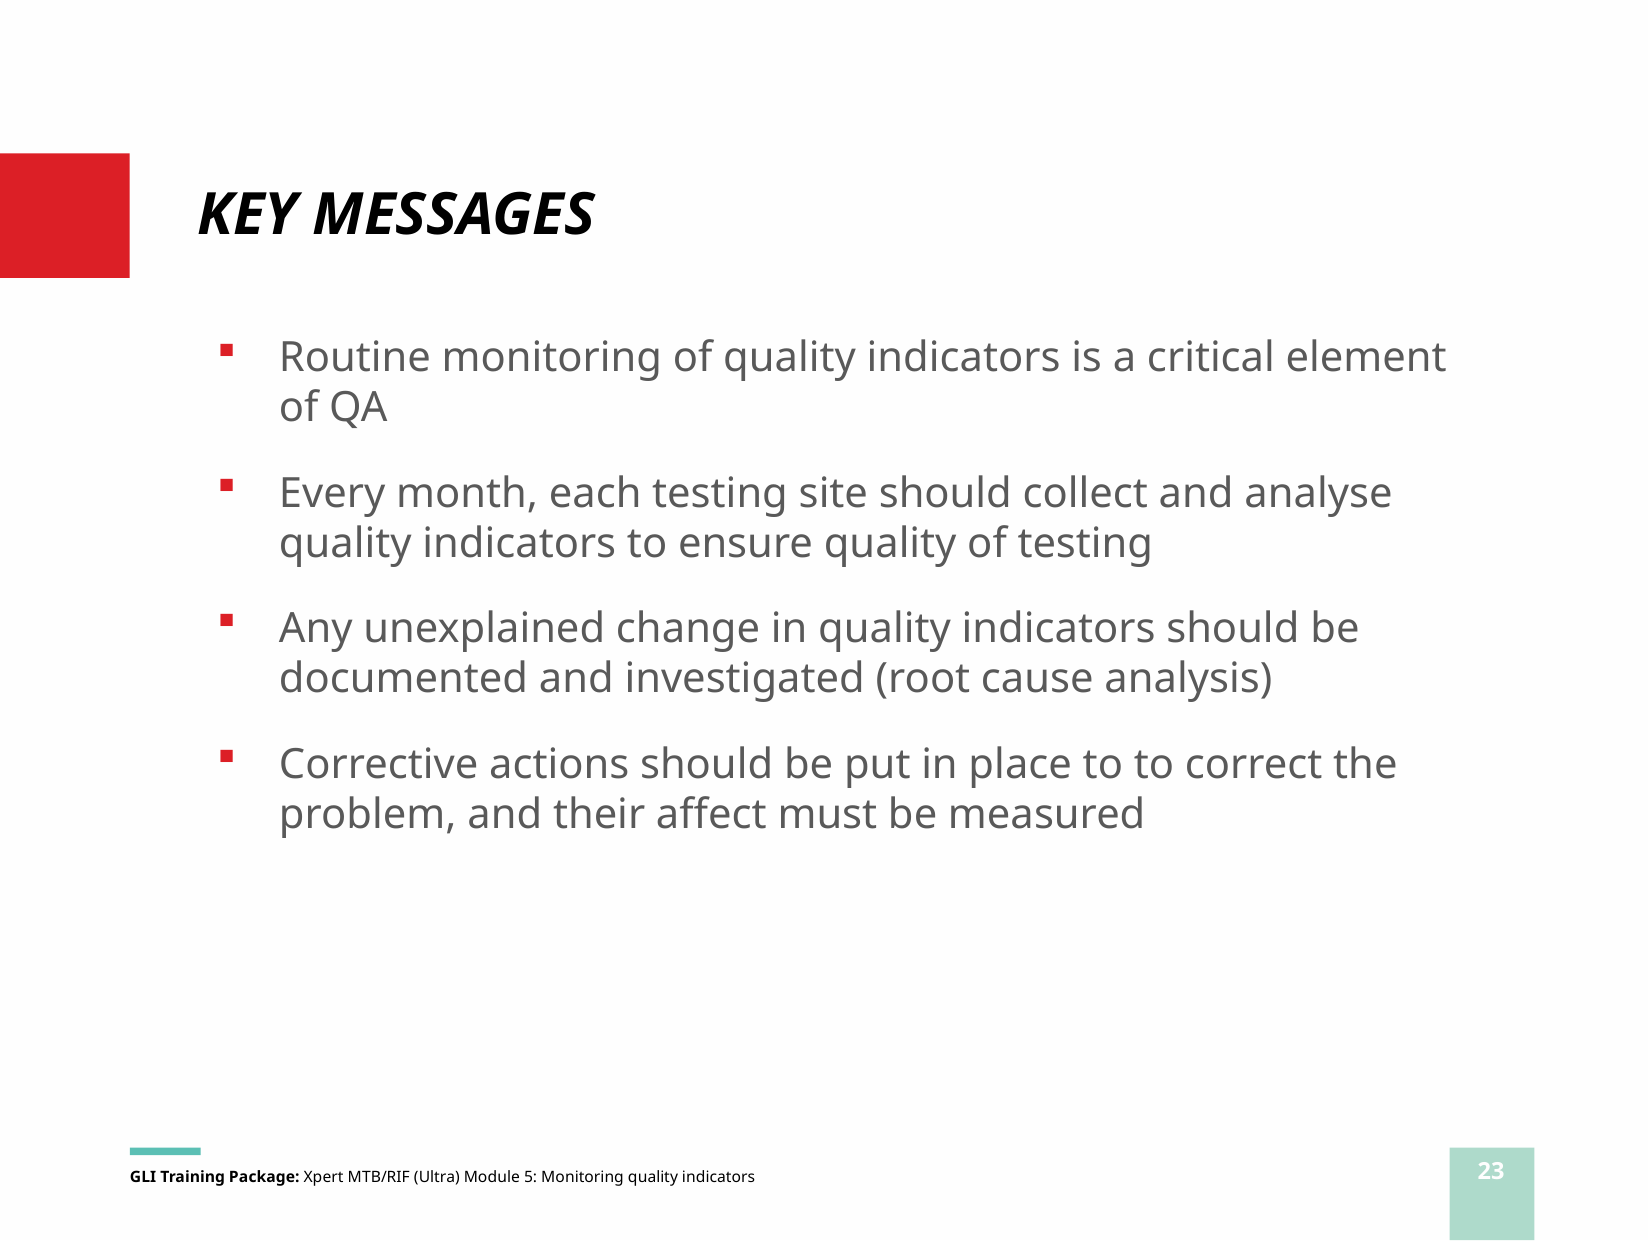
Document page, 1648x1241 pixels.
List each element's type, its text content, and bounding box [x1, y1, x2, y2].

list Routine monitoring of quality indicators is a critical element of QA Every month, each testing site should collect and analyse quality indicators to ensure quality of testing Any unexplained change in quality indicators should be documented and investigated (root cause analysis) Corrective actions should be put in place to to correct the problem, and their affect must be measured [197, 330, 1450, 1087]
title KEY MESSAGES [197, 153, 1450, 278]
